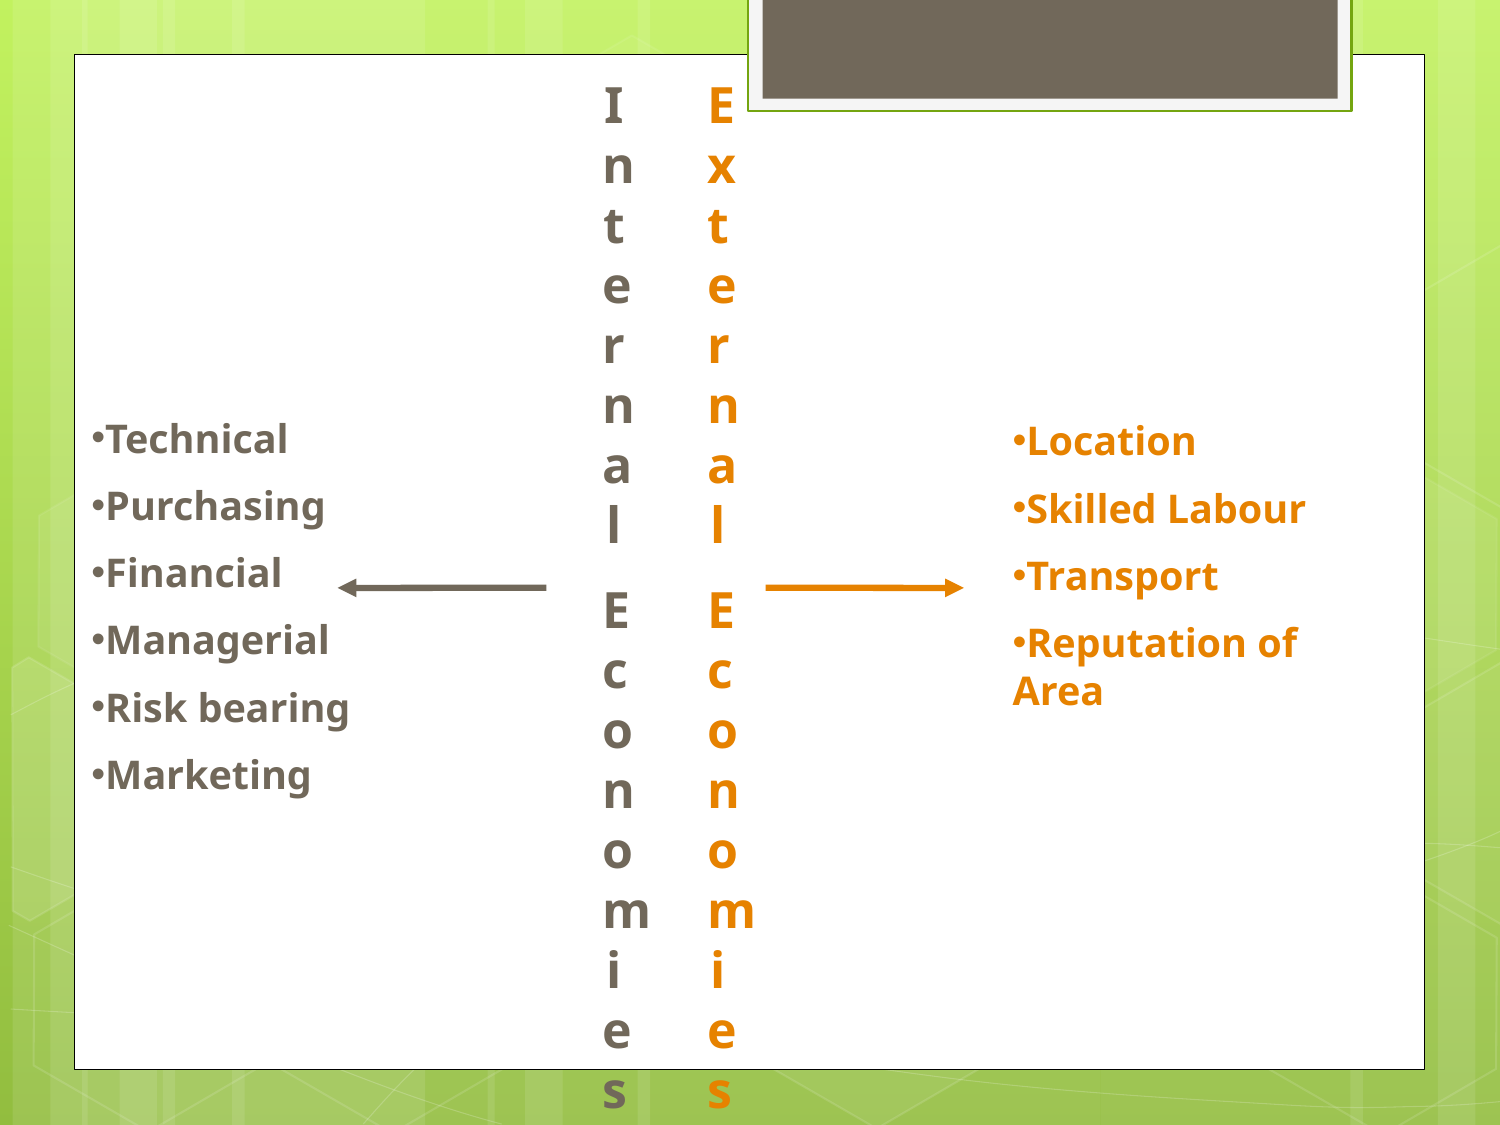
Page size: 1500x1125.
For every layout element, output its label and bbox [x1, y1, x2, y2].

text_box [76, 66, 1381, 977]
